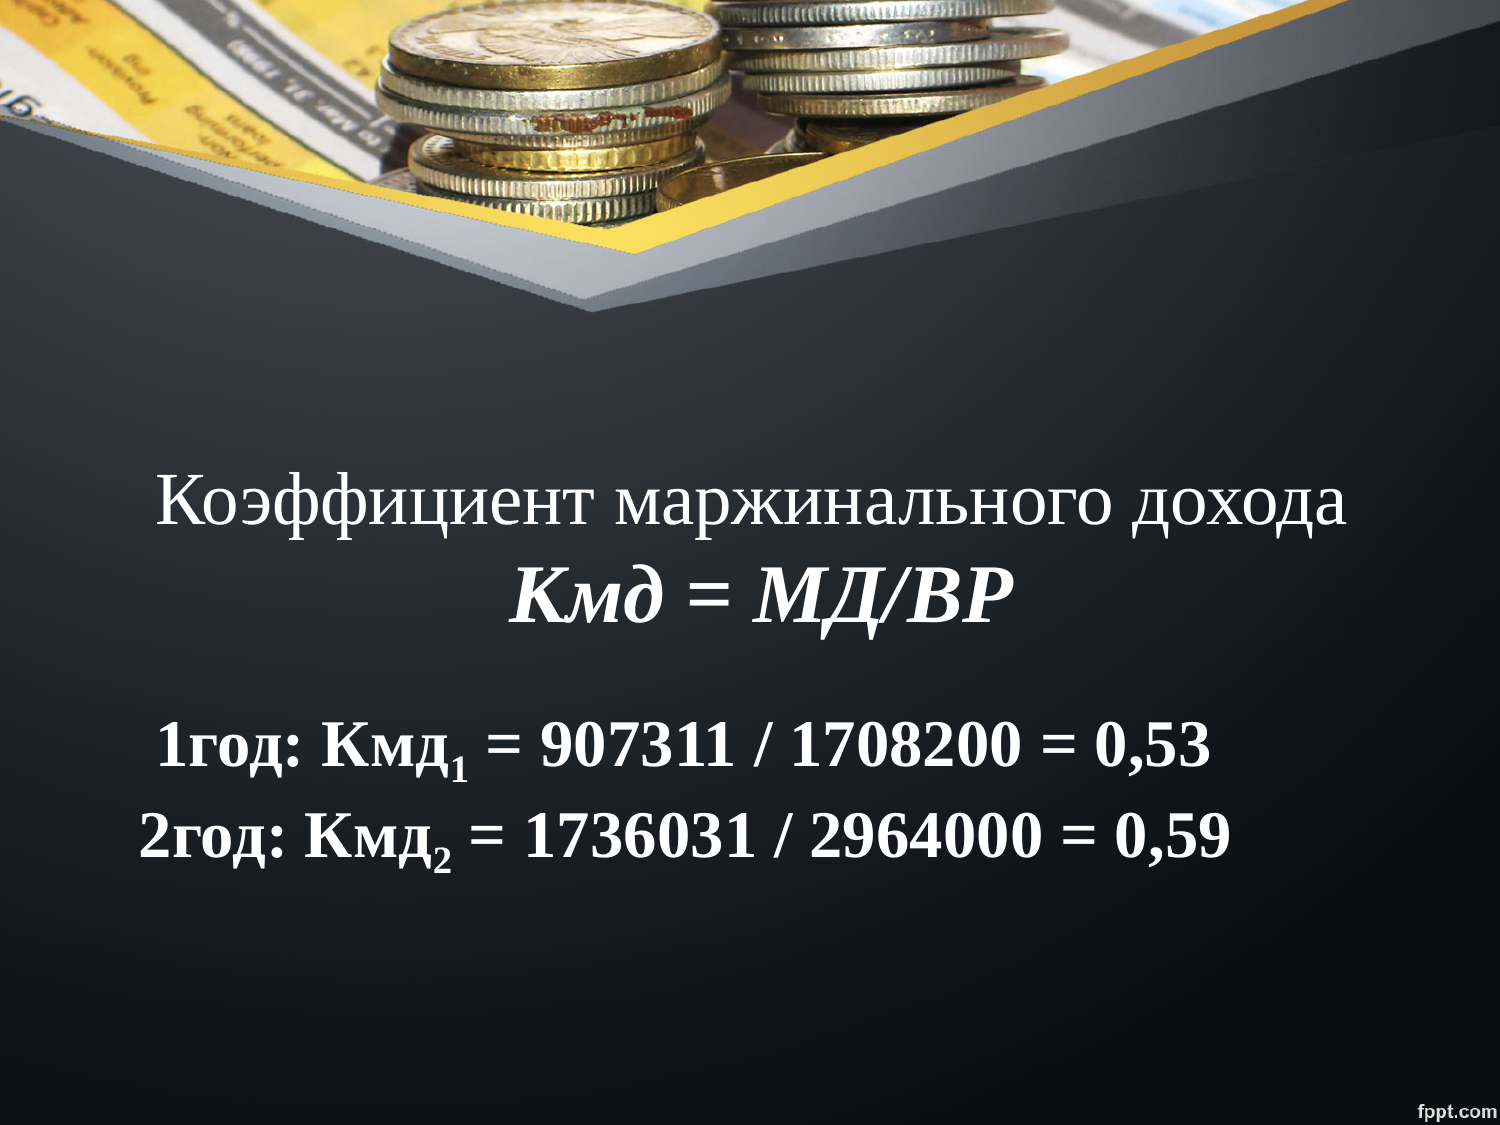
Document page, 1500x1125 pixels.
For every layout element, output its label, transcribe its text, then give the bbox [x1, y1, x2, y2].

text_box Коэффициент маржинального дохода Кмд = МД/ВР 1год: Кмд1 = 907311 / 1708200 = 0,53 2год: Кмд2 = 1736031 / 2964000 = 0,59 [123, 397, 1400, 889]
picture [0, 0, 1500, 1125]
